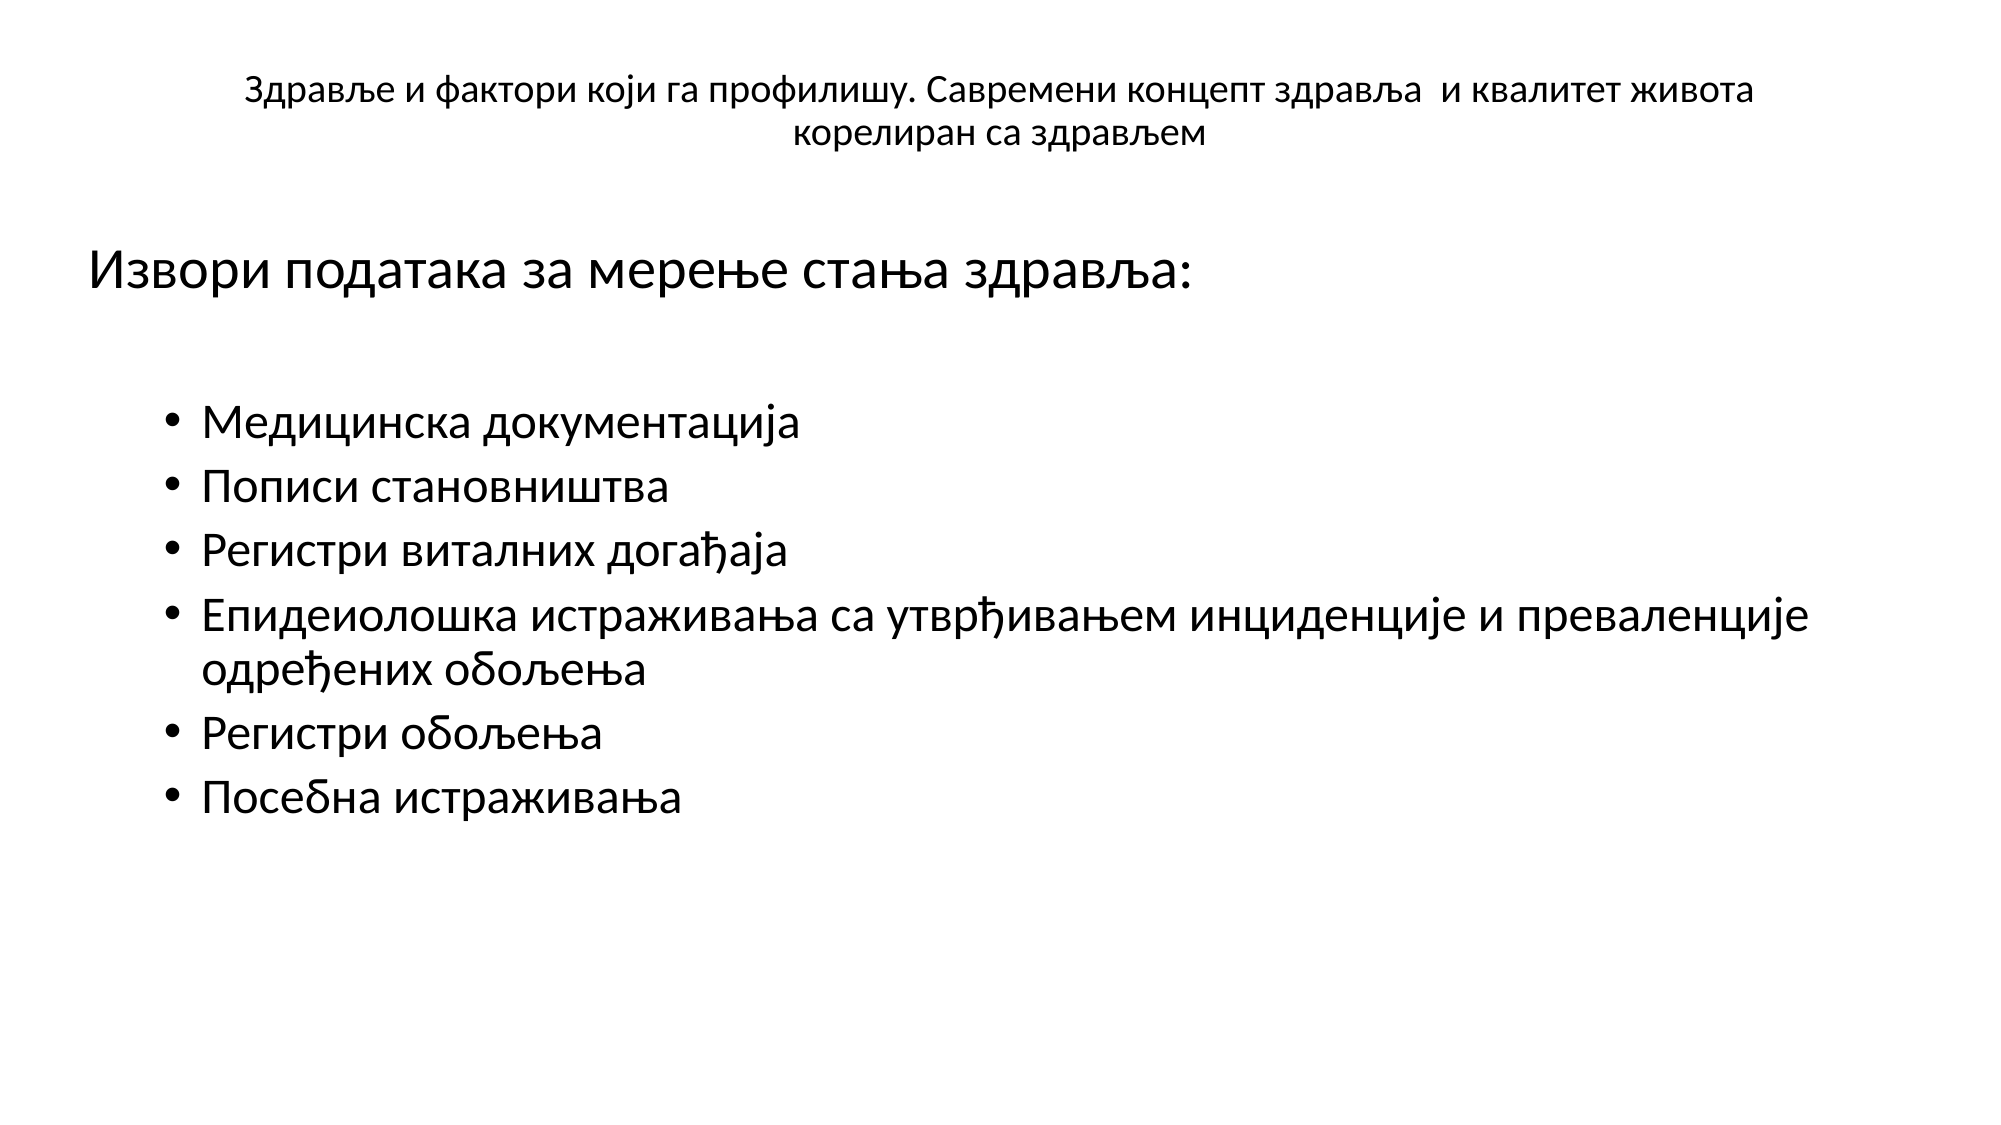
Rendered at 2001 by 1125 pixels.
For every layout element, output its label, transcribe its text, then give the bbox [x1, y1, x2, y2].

list Извори података за мерење стања здравља: Медицинска документација Пописи становништва Регистри виталних догађаја Епидеиолошка истраживања са утврђивањем инциденције и преваленције одређених обољења Регистри обољења Посебна истраживања [73, 230, 1925, 1080]
title Здравље и фактори који га профилишу. Савремени концепт здравља и квалитет живота корелиран са здрављем [137, 59, 1863, 163]
